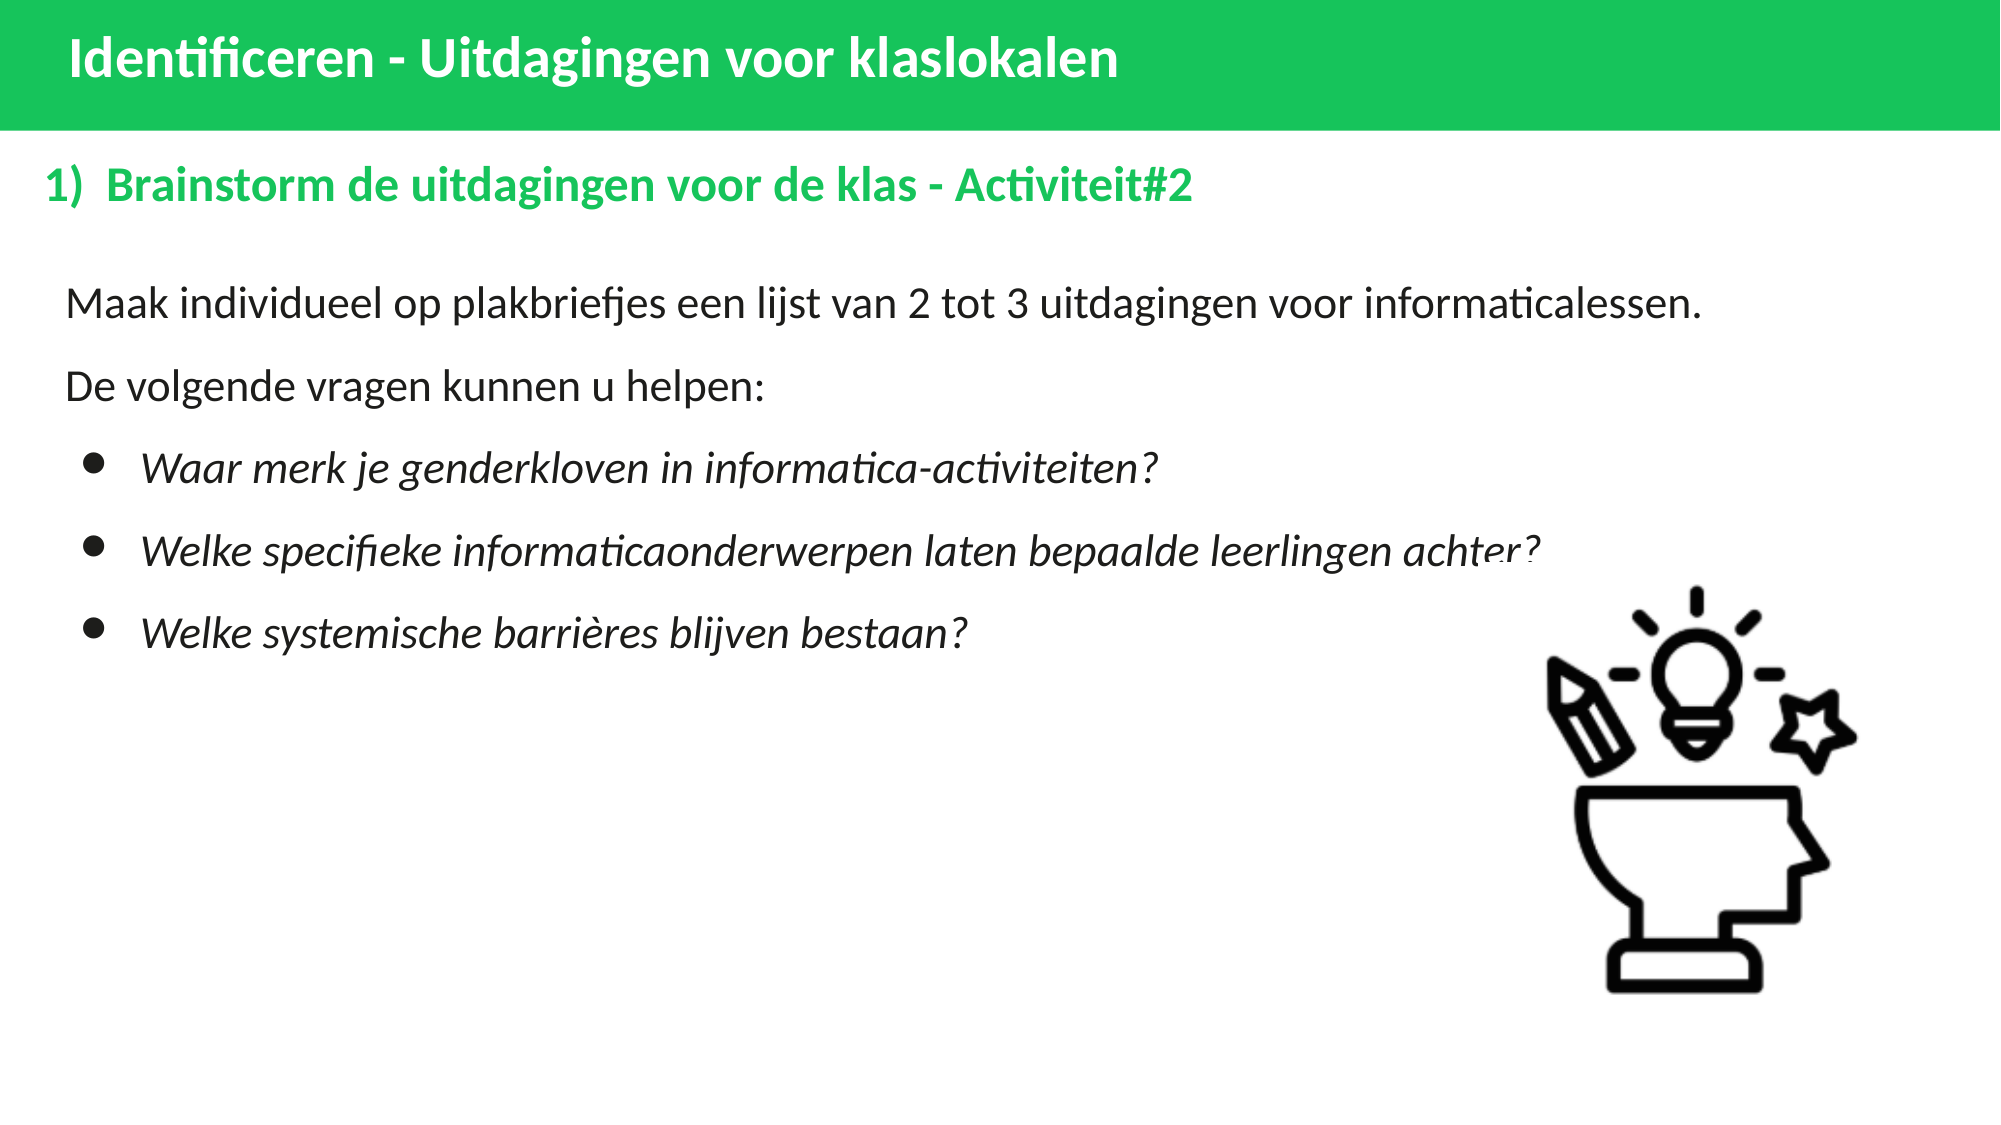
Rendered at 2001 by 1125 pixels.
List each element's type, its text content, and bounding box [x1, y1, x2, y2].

picture [1478, 562, 1918, 1050]
title Identificeren - Uitdagingen voor klaslokalen [16, 0, 1976, 118]
text_box Maak individueel op plakbriefjes een lijst van 2 tot 3 uitdagingen voor informaticalessen. De volgende vragen kunnen u helpen: Waar merk je genderkloven in informatica-activiteiten? Welke specifieke informaticaonderwerpen laten bepaalde leerlingen achter? Welke systemische barrières blijven bestaan? [50, 231, 1856, 1077]
list Brainstorm de uitdagingen voor de klas - Activiteit#2 [16, 140, 1976, 231]
